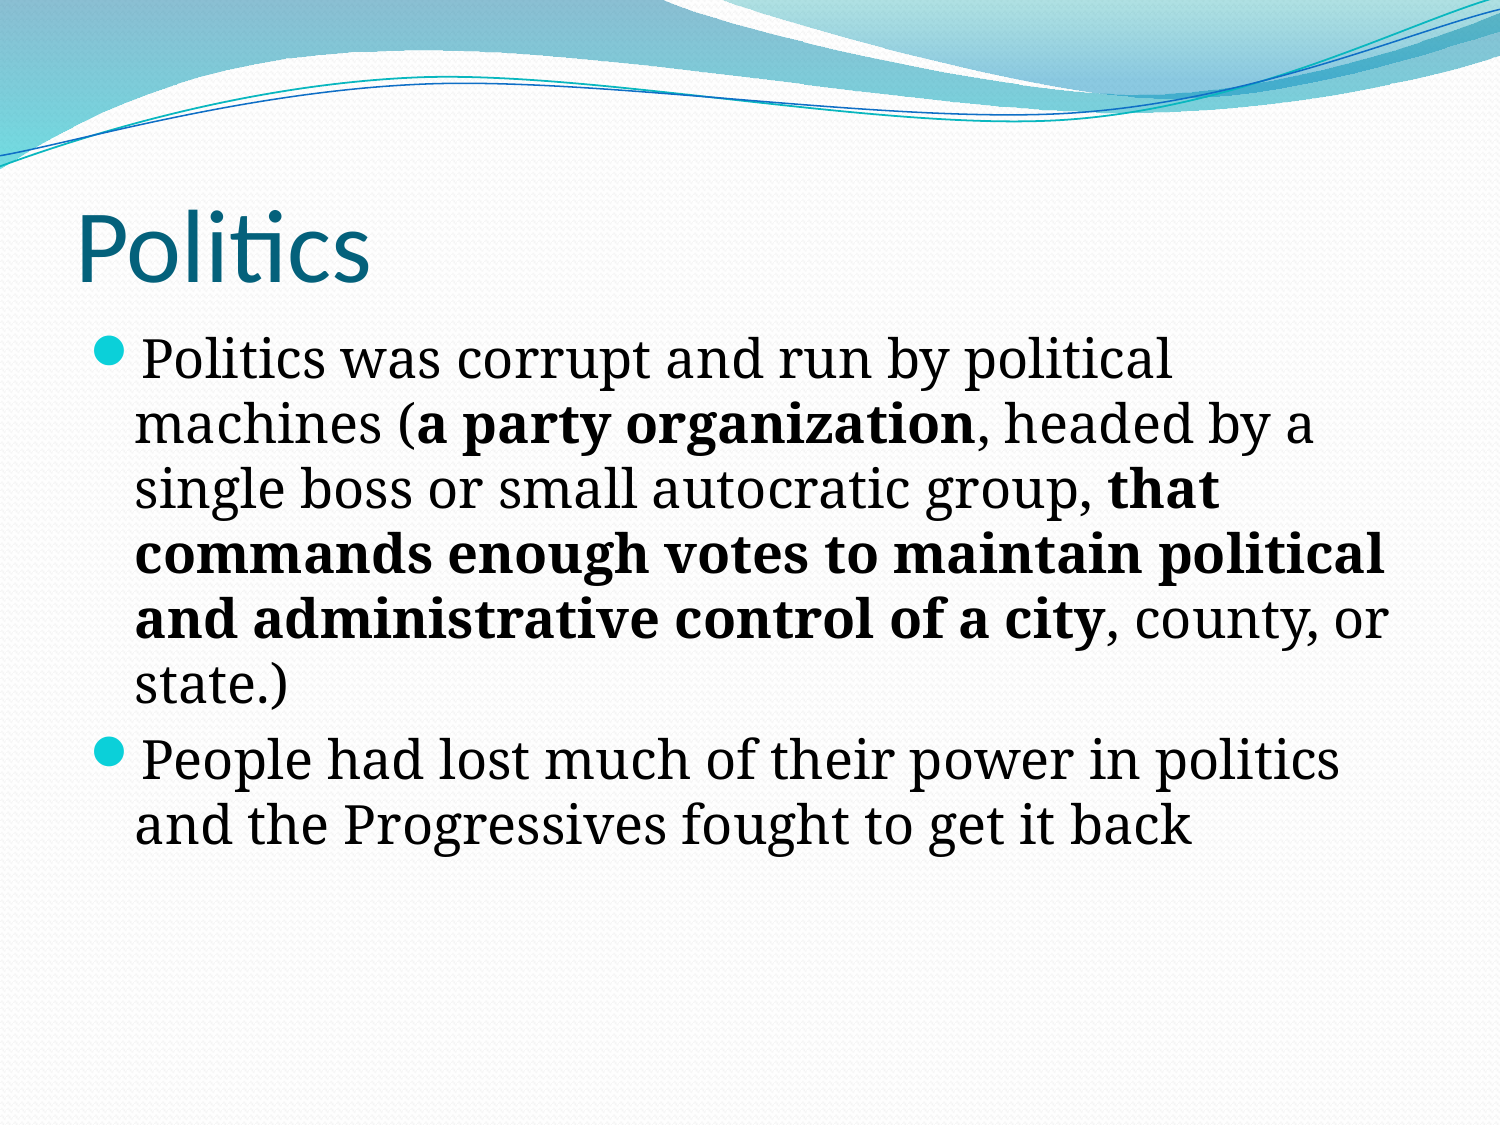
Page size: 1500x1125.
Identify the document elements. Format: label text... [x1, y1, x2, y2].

list Politics was corrupt and run by political machines (a party organization, headed by a single boss or small autocratic group, that commands enough votes to maintain political and administrative control of a city, county, or state.) People had lost much of their power in politics and the Progressives fought to get it back [75, 317, 1425, 1038]
title Politics [75, 115, 1425, 303]
